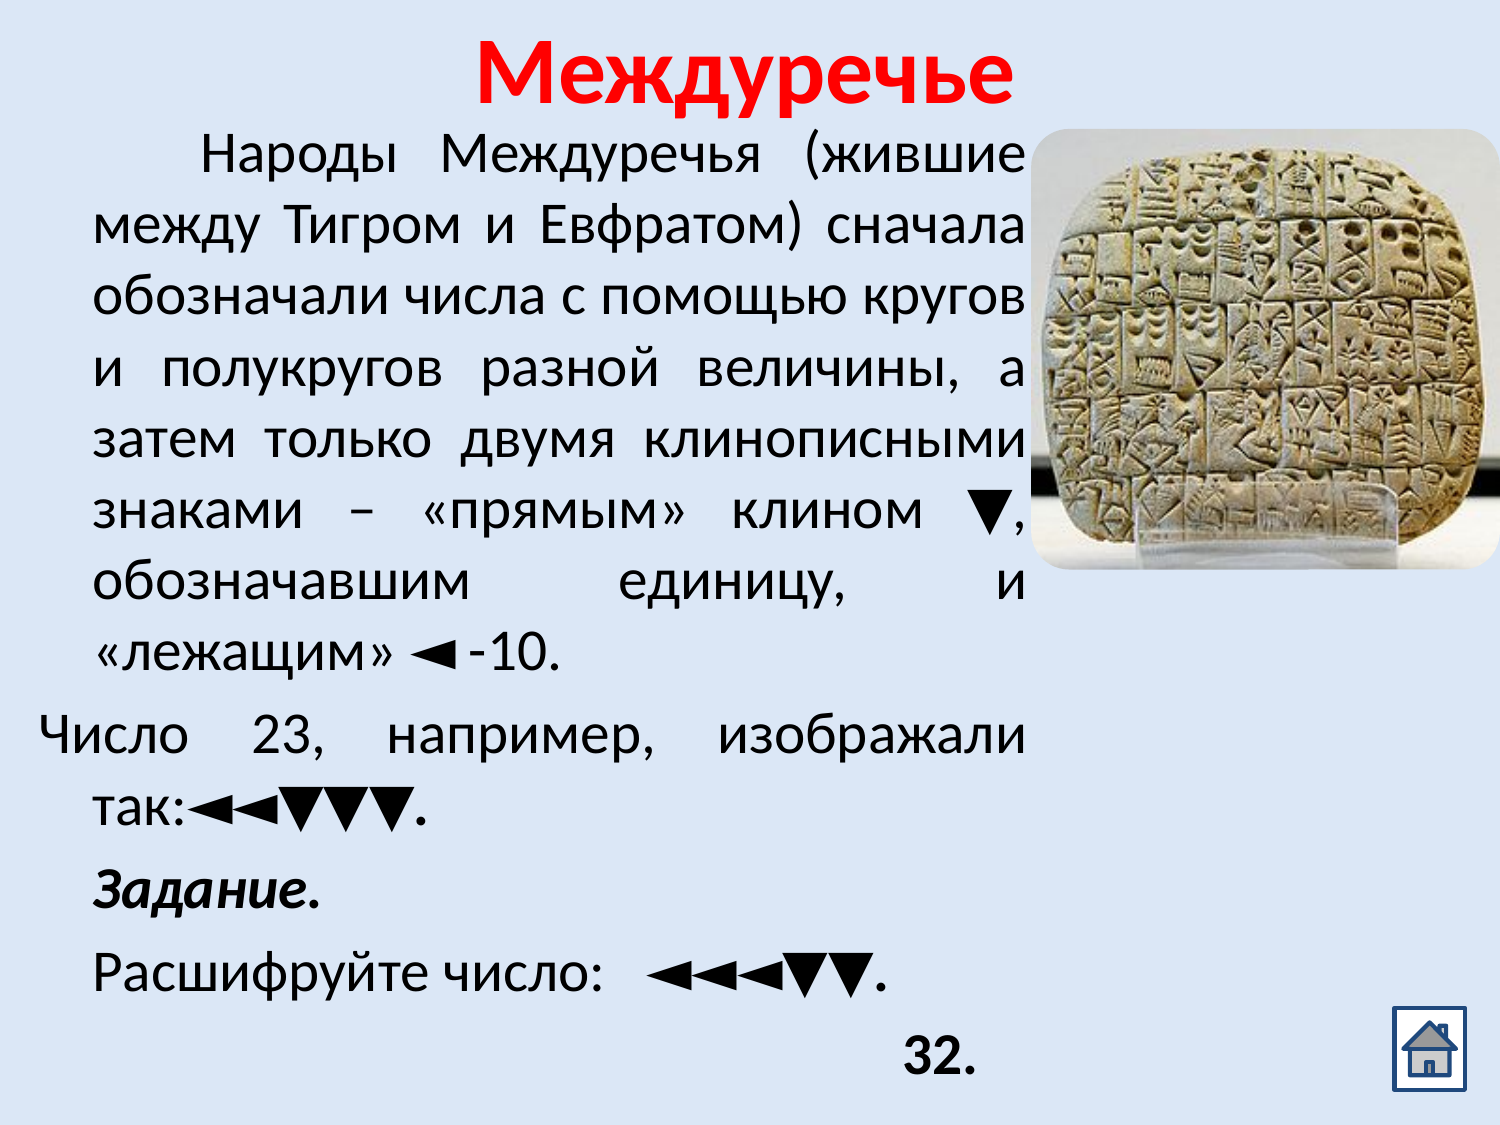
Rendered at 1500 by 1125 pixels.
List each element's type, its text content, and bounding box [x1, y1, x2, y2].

picture [1030, 128, 1500, 570]
list Народы Междуречья (жившие между Тигром и Евфратом) сначала обозначали числа с помощью кругов и полукругов разной величины, а затем только двумя клинописными знаками – «прямым» клином ▼, обозначавшим единицу, и «лежащим» ◄ -10. Число 23, например, изображали так:◄◄▼▼▼. Задание. Расшифруйте число: ◄◄◄▼▼. 32. [23, 105, 1043, 1125]
title Междуречье [70, 0, 1421, 127]
text_box [1392, 1006, 1467, 1092]
